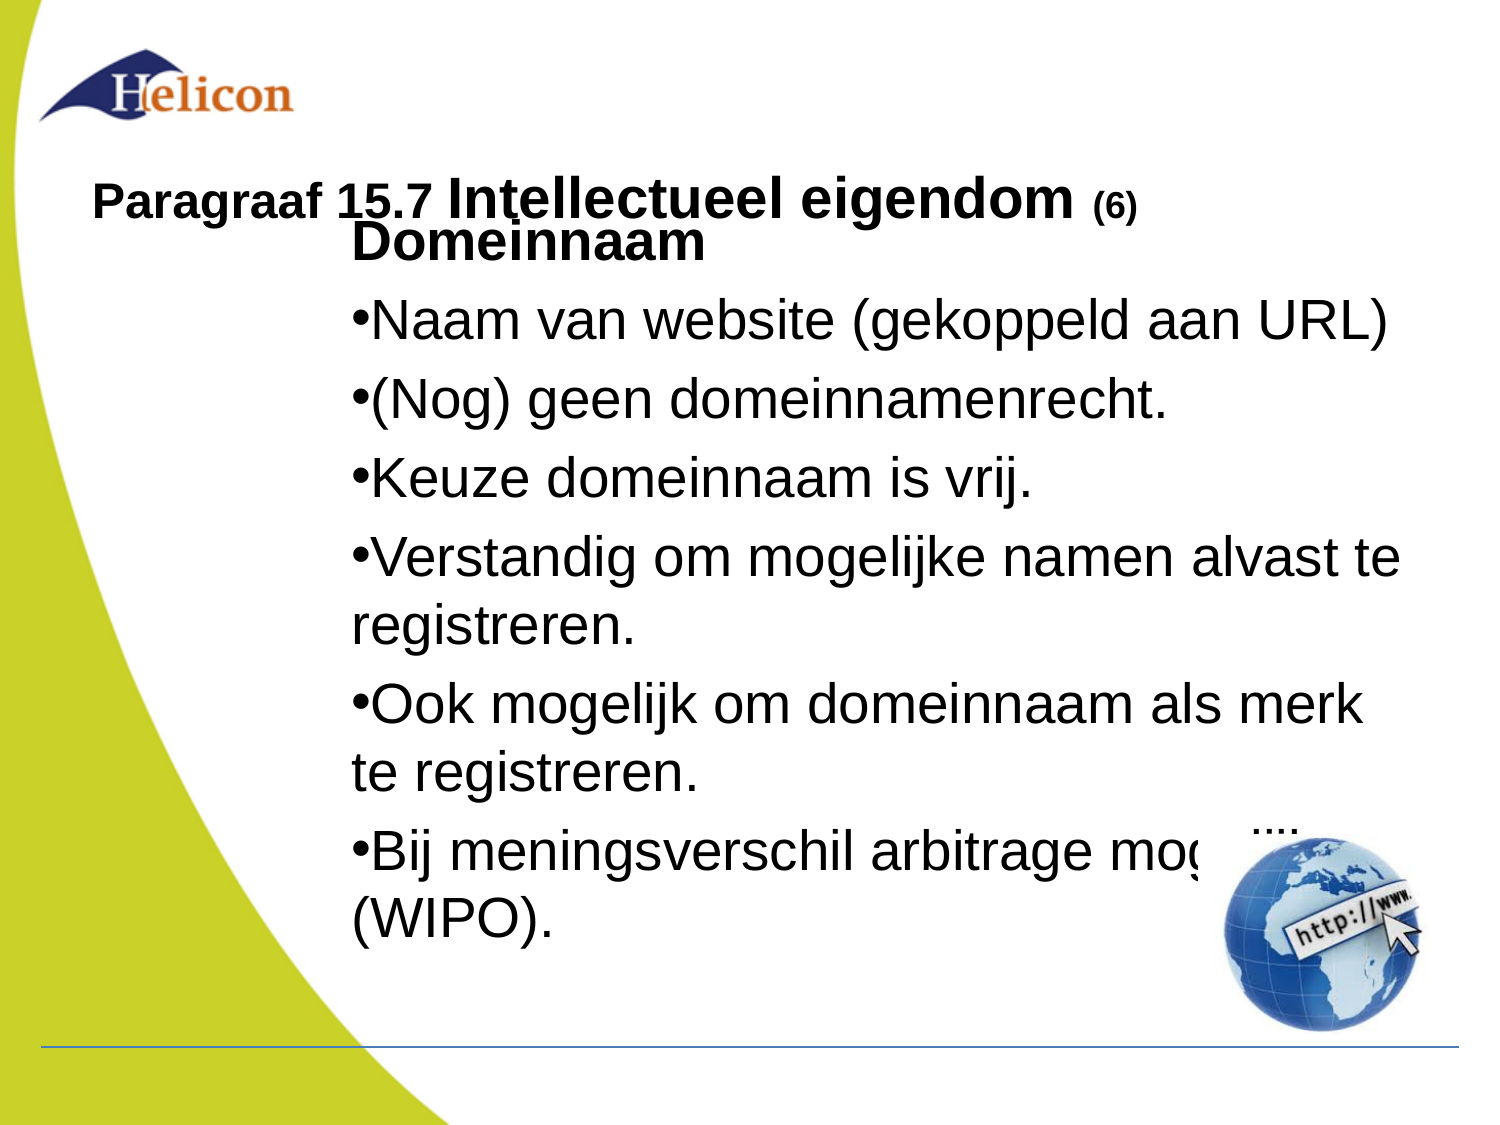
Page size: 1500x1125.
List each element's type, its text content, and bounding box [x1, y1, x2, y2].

title Paragraaf 15.7 Intellectueel eigendom (6) [76, 101, 1427, 290]
list Domeinnaam Naam van website (gekoppeld aan URL) (Nog) geen domeinnamenrecht. Keuze domeinnaam is vrij. Verstandig om mogelijke namen alvast te registreren. Ook mogelijk om domeinnaam als merk te registreren. Bij meningsverschil arbitrage mogelijk (WIPO). [336, 196, 1425, 1005]
picture [0, 0, 1500, 1125]
